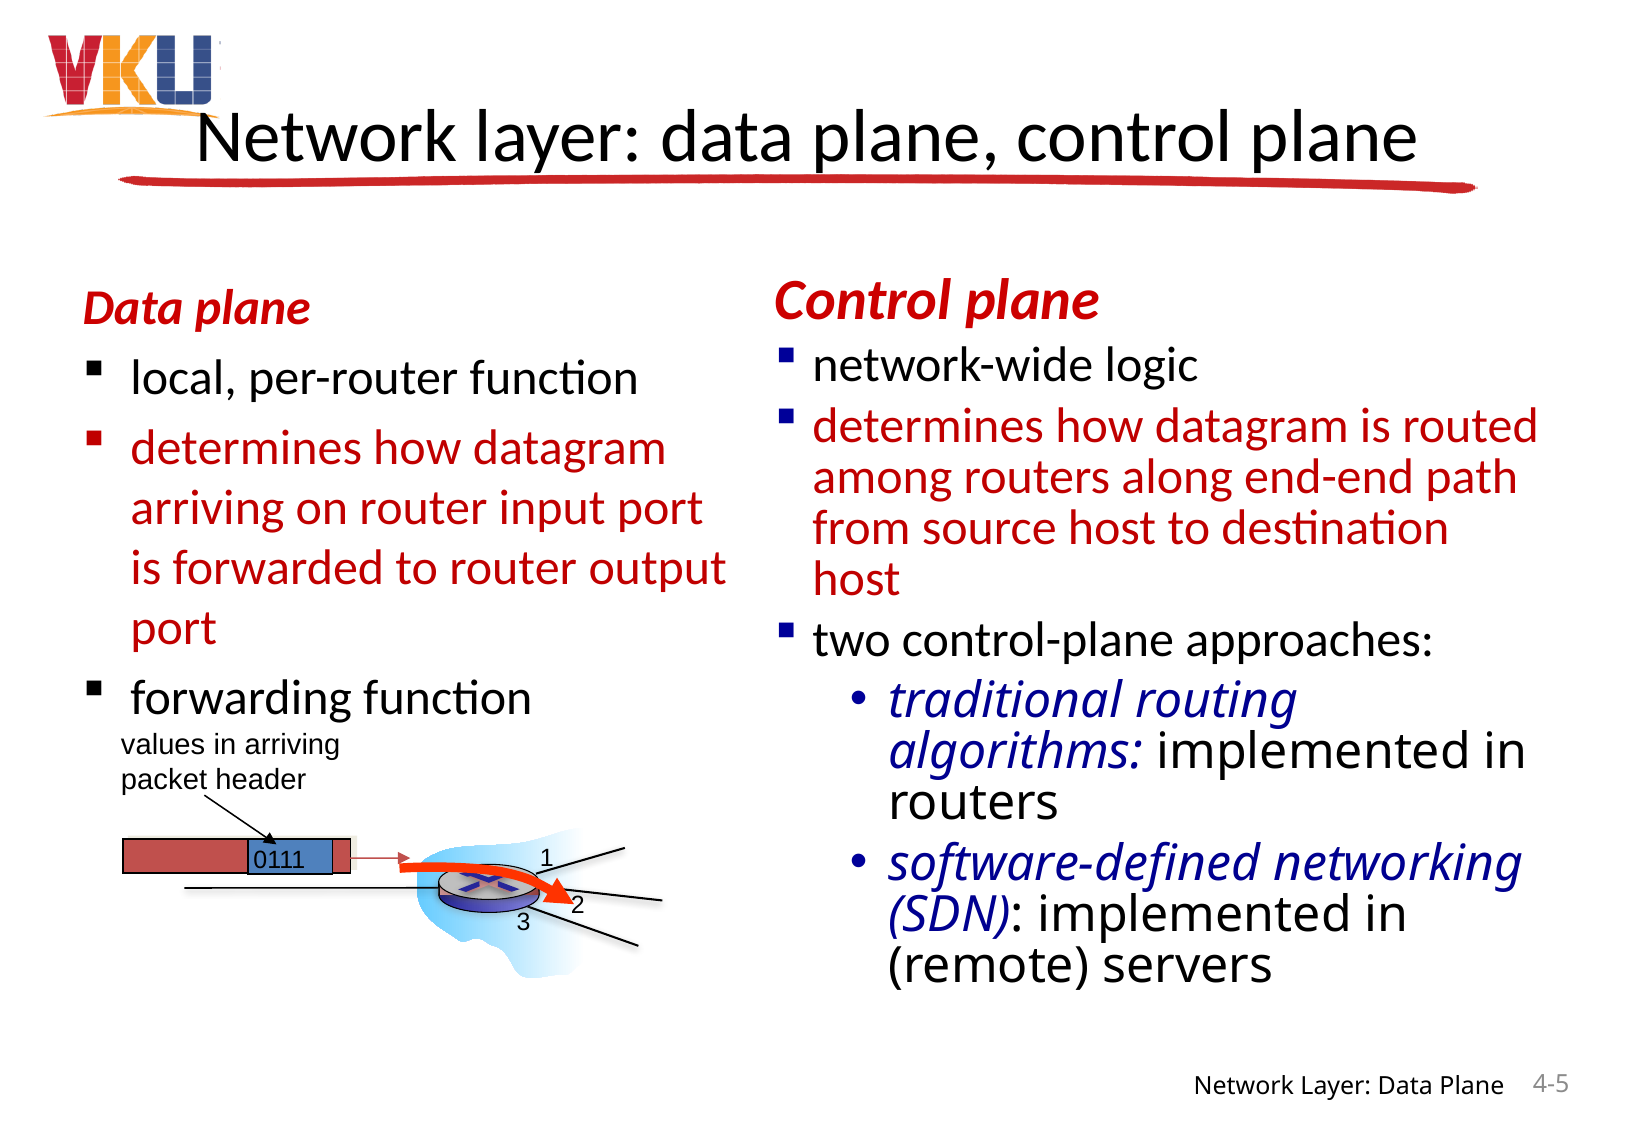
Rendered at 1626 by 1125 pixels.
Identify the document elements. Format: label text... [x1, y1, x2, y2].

picture [32, 21, 228, 129]
footer Network Layer: Data Plane [1132, 1062, 1502, 1102]
picture [111, 169, 1494, 199]
list Data plane local, per-router function determines how datagram arriving on router input port is forwarded to router output port forwarding function [67, 266, 748, 1030]
text_box Control plane network-wide logic determines how datagram is routed among routers along end-end path from source host to destination host two control-plane approaches: traditional routing algorithms: implemented in routers software-defined networking (SDN): implemented in (remote) servers [760, 264, 1559, 1027]
title Network layer: data plane, control plane [94, 37, 1521, 225]
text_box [105, 717, 754, 978]
slide_number 4-5 [1502, 1062, 1585, 1107]
